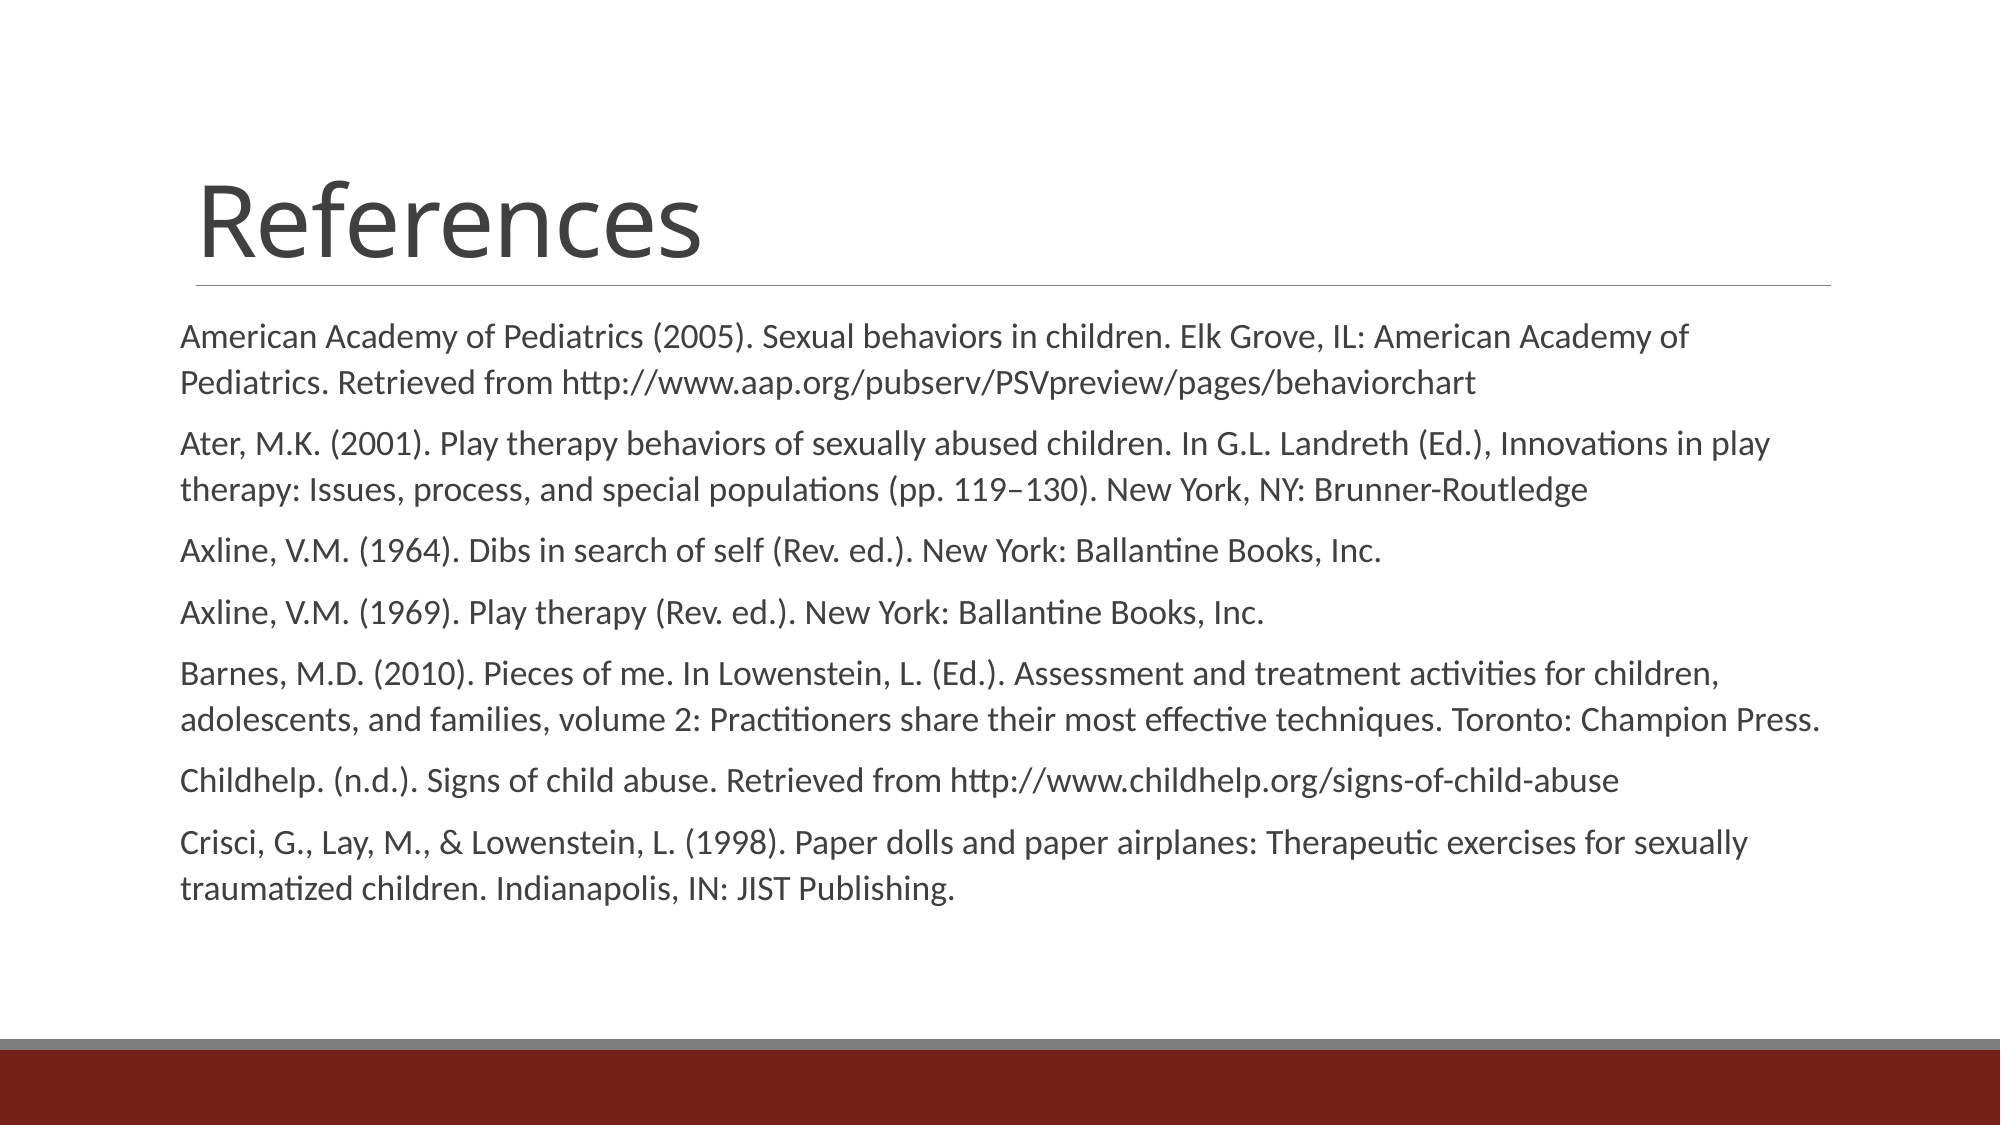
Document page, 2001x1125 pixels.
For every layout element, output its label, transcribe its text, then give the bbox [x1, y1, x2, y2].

title References [180, 47, 1830, 285]
list American Academy of Pediatrics (2005). Sexual behaviors in children. Elk Grove, IL: American Academy of Pediatrics. Retrieved from http://www.aap.org/pubserv/PSVpreview/pages/behaviorchart Ater, M.K. (2001). Play therapy behaviors of sexually abused children. In G.L. Landreth (Ed.), Innovations in play therapy: Issues, process, and special populations (pp. 119–130). New York, NY: Brunner-Routledge Axline, V.M. (1964). Dibs in search of self (Rev. ed.). New York: Ballantine Books, Inc. Axline, V.M. (1969). Play therapy (Rev. ed.). New York: Ballantine Books, Inc. Barnes, M.D. (2010). Pieces of me. In Lowenstein, L. (Ed.). Assessment and treatment activities for children, adolescents, and families, volume 2: Practitioners share their most effective techniques. Toronto: Champion Press. Childhelp. (n.d.). Signs of child abuse. Retrieved from http://www.childhelp.org/signs-of-child-abuse Crisci, G., Lay, M., & Lowenstein, L. (1998). Paper dolls and paper airplanes: Therapeutic exercises for sexually traumatized children. Indianapolis, IN: JIST Publishing. [180, 302, 1830, 963]
